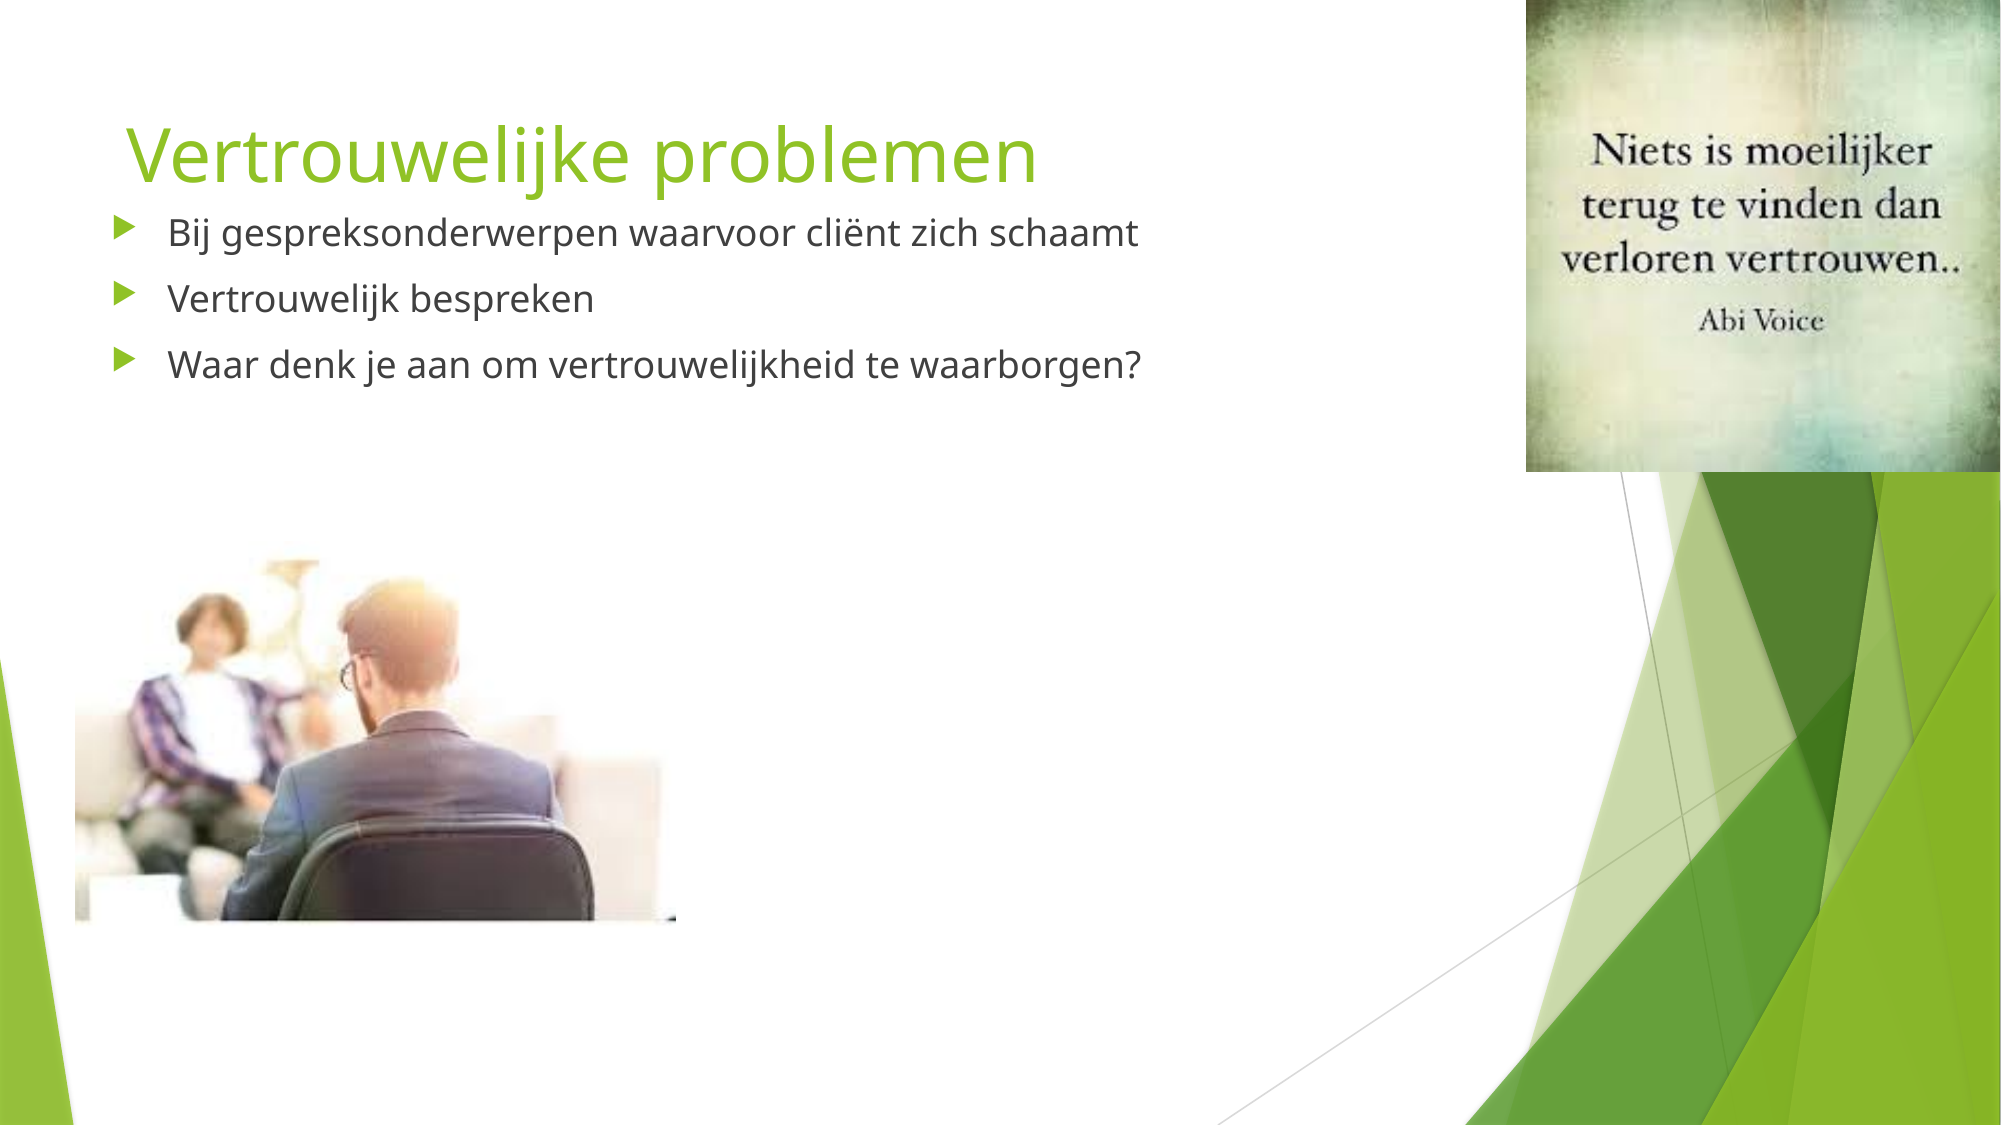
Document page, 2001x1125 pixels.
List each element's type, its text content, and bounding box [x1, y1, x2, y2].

picture [75, 541, 676, 941]
picture [1525, 0, 2000, 472]
list Bij gespreksonderwerpen waarvoor cliënt zich schaamt Vertrouwelijk bespreken Waar denk je aan om vertrouwelijkheid te waarborgen? [96, 201, 1507, 839]
title Vertrouwelijke problemen [111, 99, 1521, 317]
